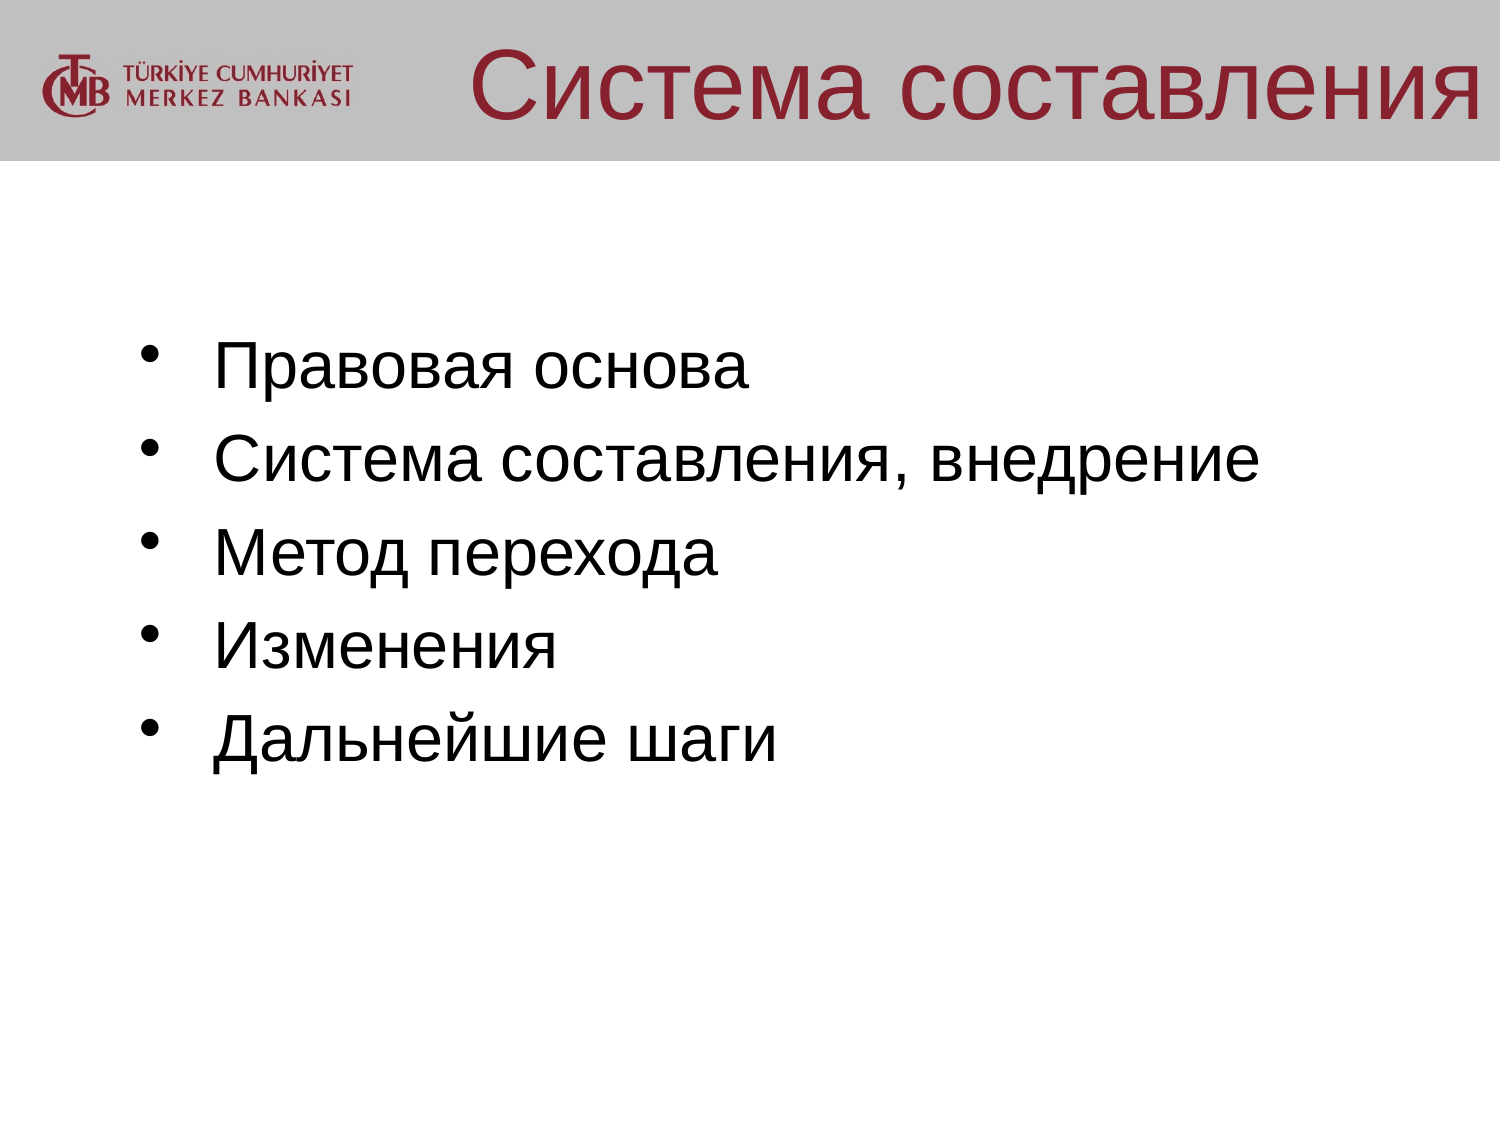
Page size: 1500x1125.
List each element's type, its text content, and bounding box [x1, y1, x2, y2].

title Система составления [0, 0, 1500, 161]
picture [40, 54, 355, 120]
subtitle Правовая основа Система составления, внедрение Метод перехода Изменения Дальнейшие шаги [123, 314, 1306, 925]
